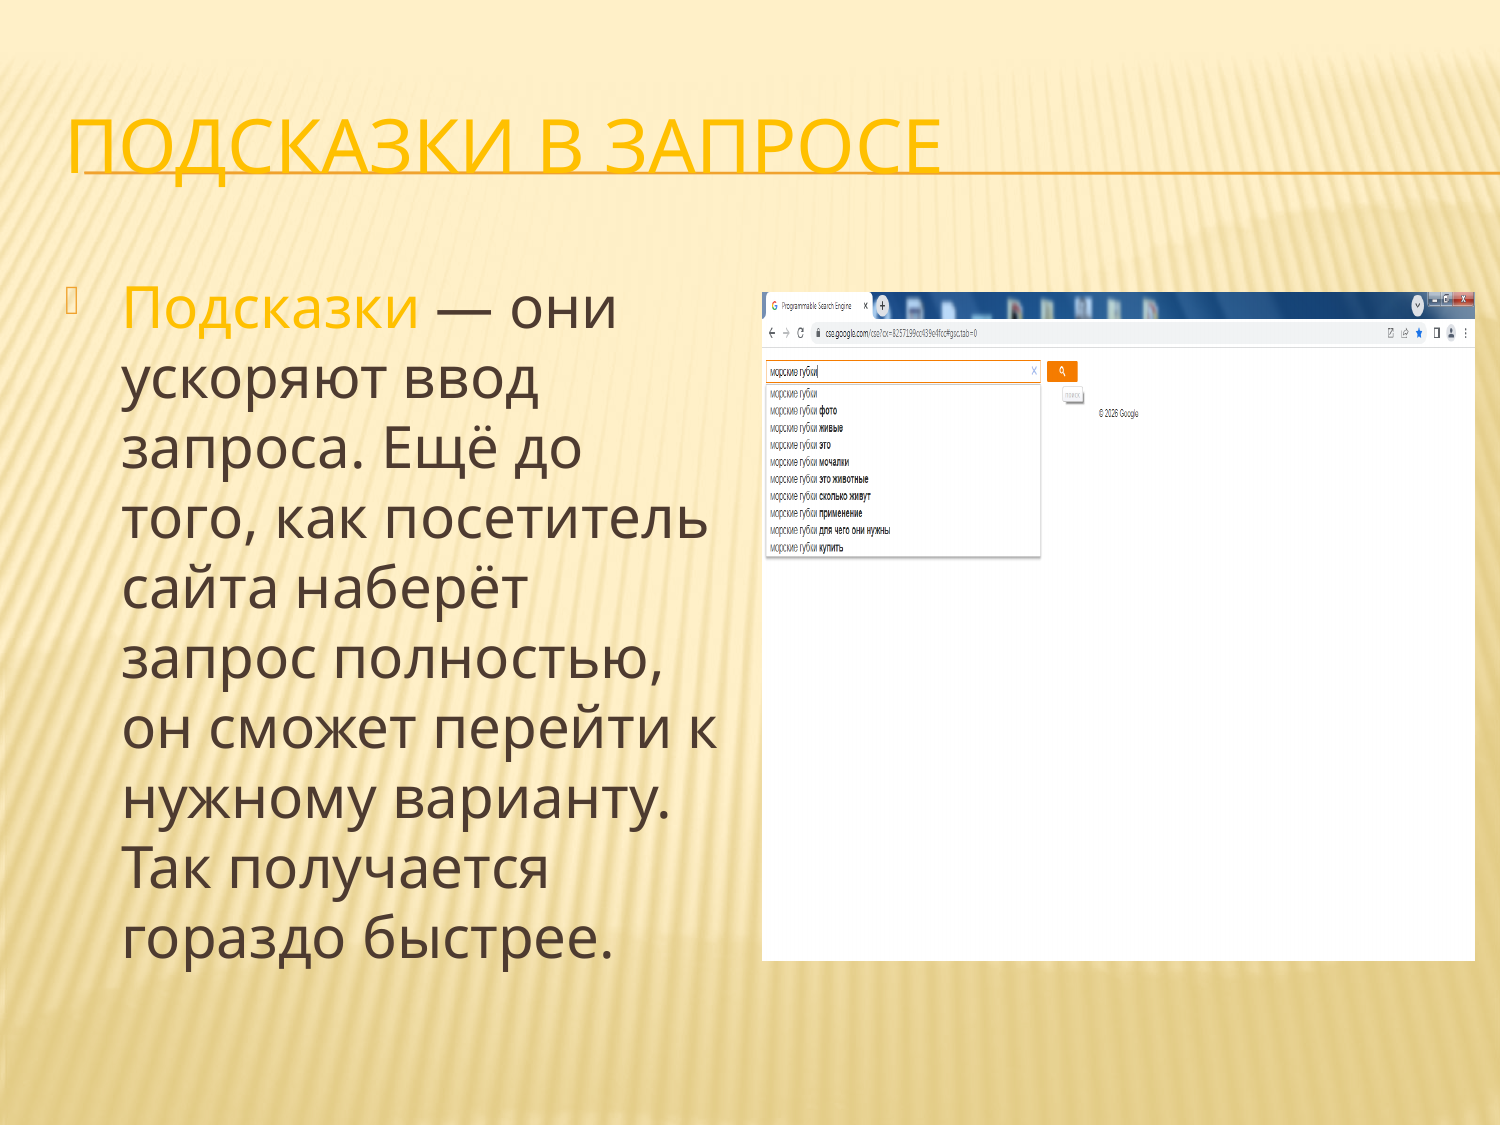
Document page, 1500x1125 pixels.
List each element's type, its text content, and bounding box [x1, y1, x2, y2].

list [762, 292, 1476, 962]
list Подсказки — они ускоряют ввод запроса. Ещё до того, как посетитель сайта наберёт запрос полностью, он сможет перейти к нужному варианту. Так получается гораздо быстрее. [50, 262, 738, 1038]
title Подсказки в запросе [49, 75, 1475, 213]
